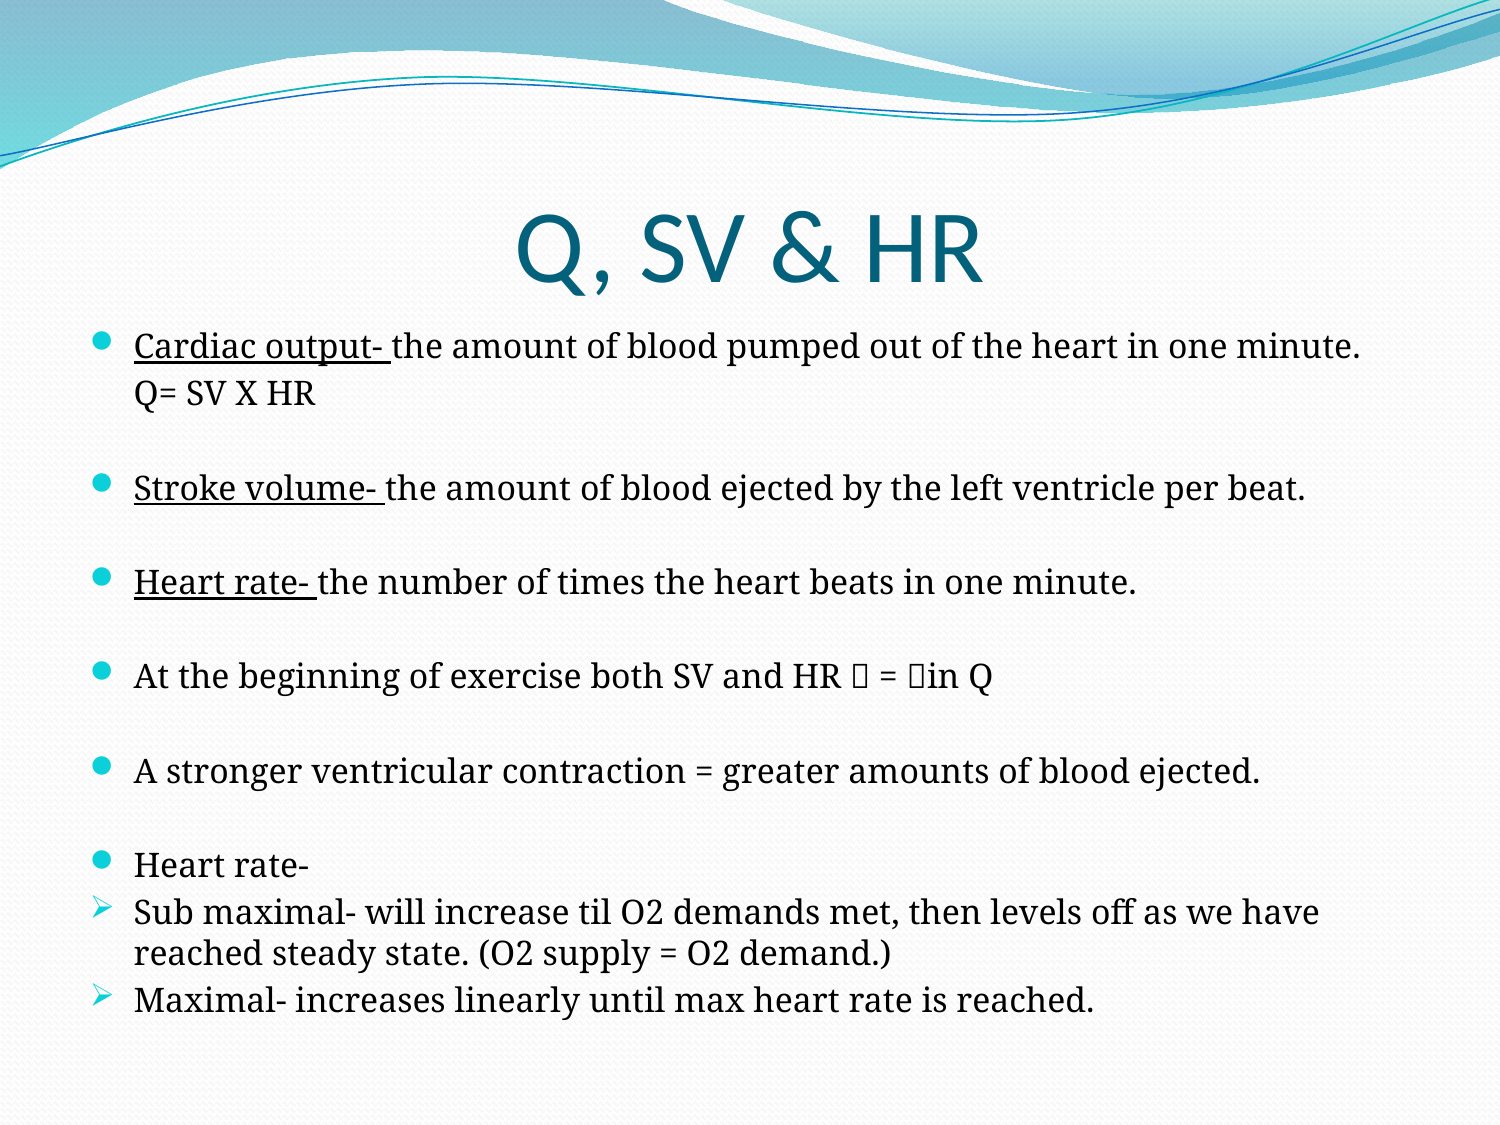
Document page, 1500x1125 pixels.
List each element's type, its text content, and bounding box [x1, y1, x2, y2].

title Q, SV & HR [75, 115, 1425, 303]
list Cardiac output- the amount of blood pumped out of the heart in one minute. Q= SV X HR Stroke volume- the amount of blood ejected by the left ventricle per beat. Heart rate- the number of times the heart beats in one minute. At the beginning of exercise both SV and HR  = in Q A stronger ventricular contraction = greater amounts of blood ejected. Heart rate- Sub maximal- will increase til O2 demands met, then levels off as we have reached steady state. (O2 supply = O2 demand.) Maximal- increases linearly until max heart rate is reached. [75, 317, 1425, 1038]
